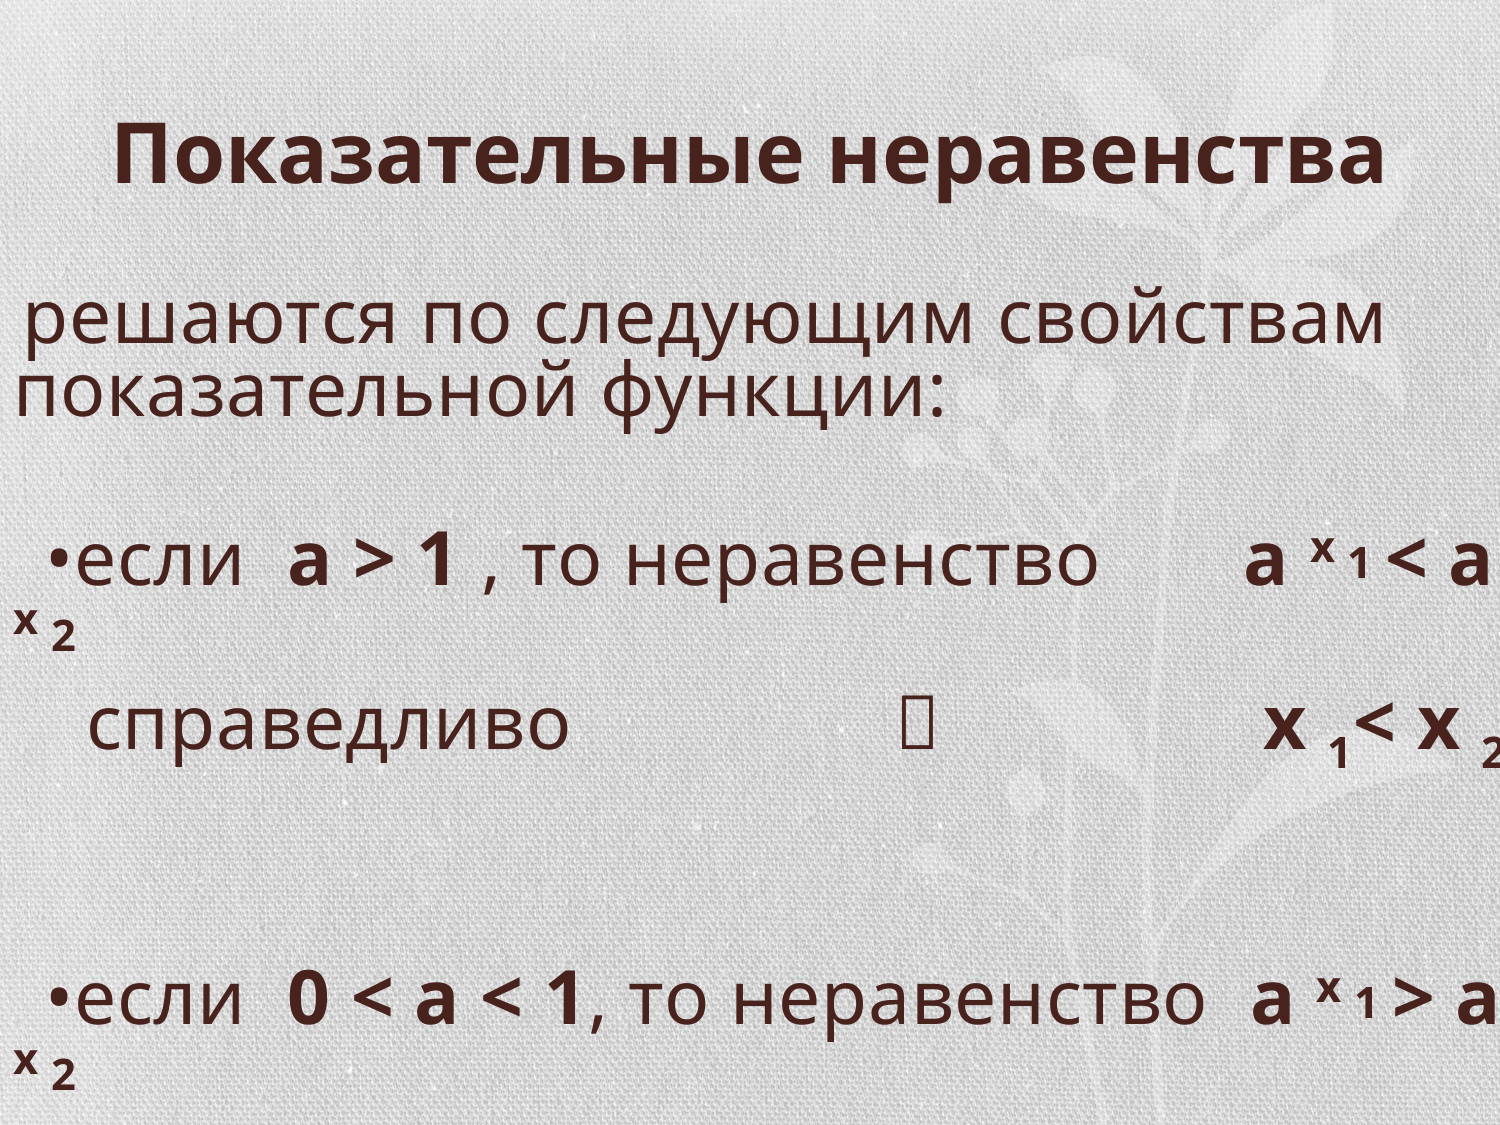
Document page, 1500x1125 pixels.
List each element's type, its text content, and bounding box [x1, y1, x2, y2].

list решаются по следующим свойствам показательной функции: •если а > 1 , то неравенство a х 1 < а х 2 справедливо  х 1< х 2 •если 0 < а < 1, то неравенство a х 1 > а х 2 справедливо  х 1< х 2 [0, 278, 1500, 1083]
title Показательные неравенства [75, 75, 1425, 208]
